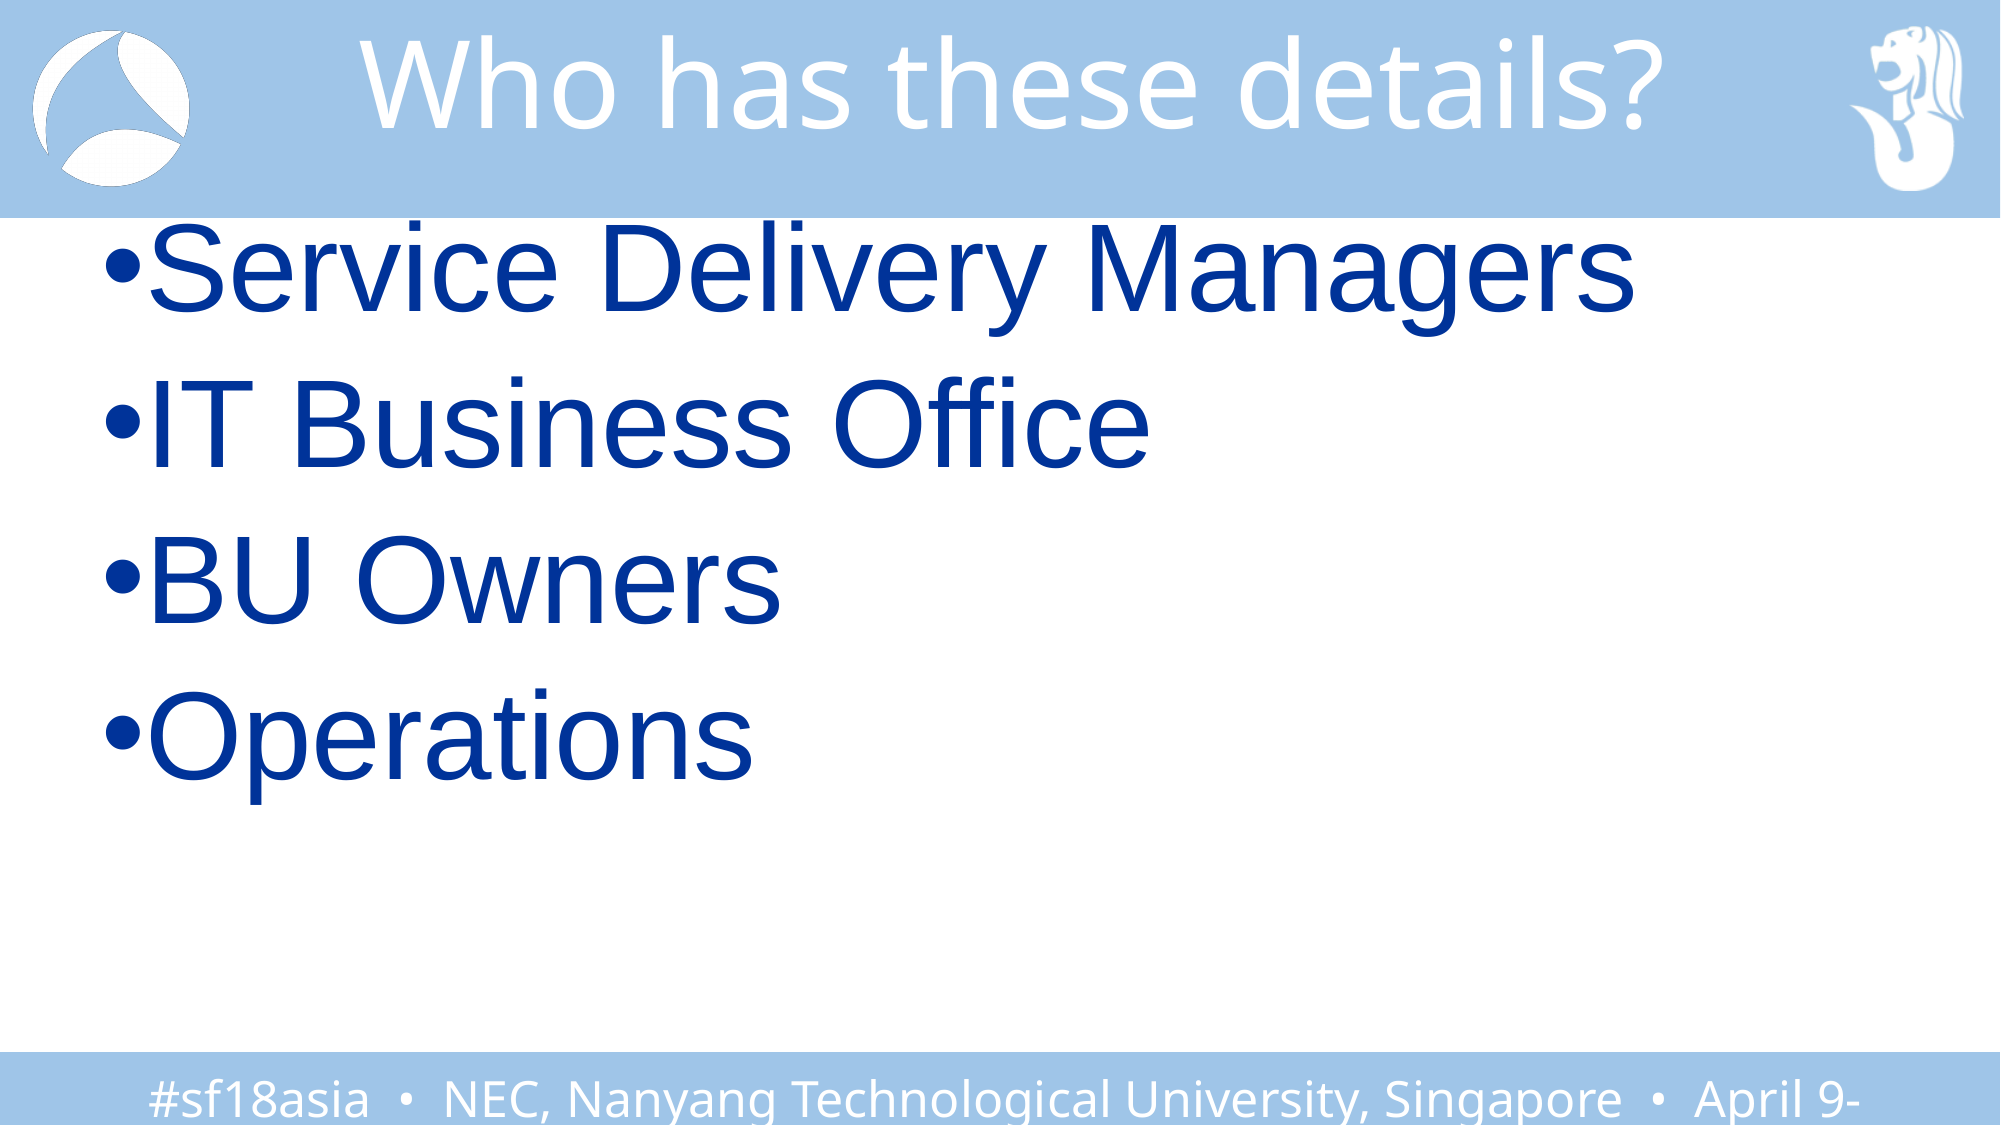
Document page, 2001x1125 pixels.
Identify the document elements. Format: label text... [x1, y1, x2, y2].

picture [1849, 155, 1964, 191]
list Service Delivery Managers IT Business Office BU Owners Operations [86, 188, 1914, 1051]
picture [32, 155, 190, 187]
title Who has these details? [31, 24, 1994, 155]
